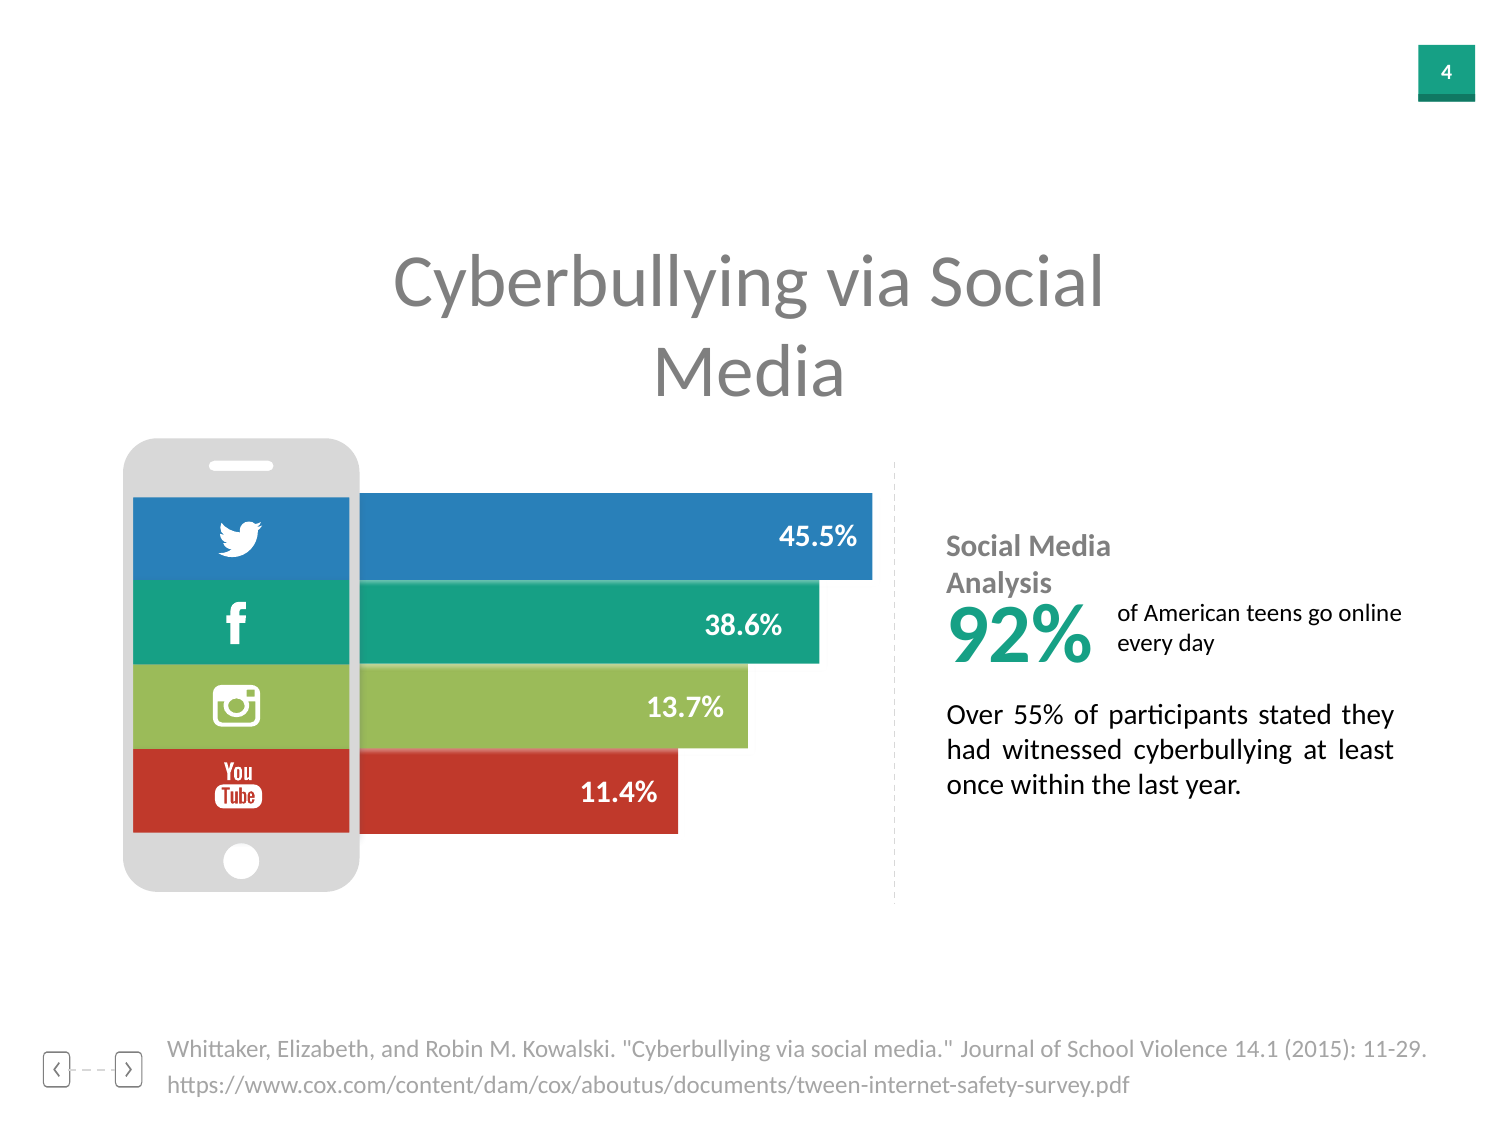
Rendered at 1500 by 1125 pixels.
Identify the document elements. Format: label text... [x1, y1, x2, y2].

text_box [122, 438, 895, 905]
text_box Cyberbullying via Social Media [274, 224, 1226, 331]
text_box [930, 516, 1430, 810]
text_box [151, 1024, 1485, 1107]
